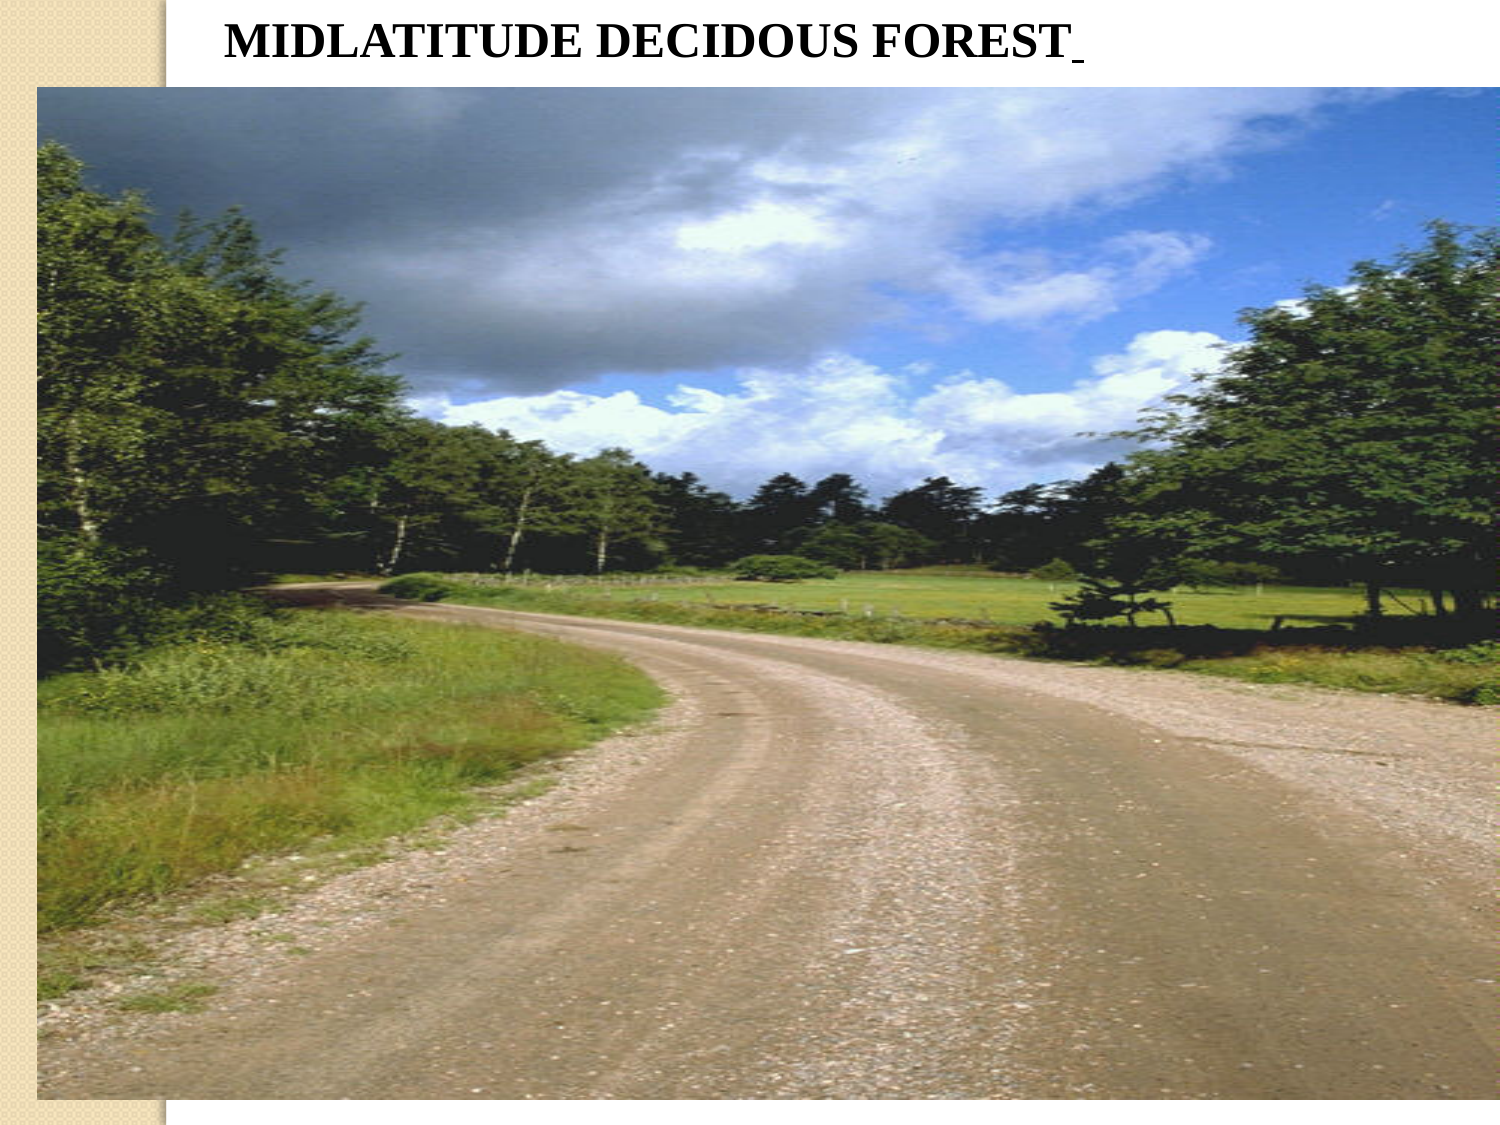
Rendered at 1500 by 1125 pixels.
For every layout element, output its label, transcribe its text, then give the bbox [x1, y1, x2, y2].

text_box MIDLATITUDE DECIDOUS FOREST [0, 0, 1500, 75]
picture [37, 87, 1500, 1101]
